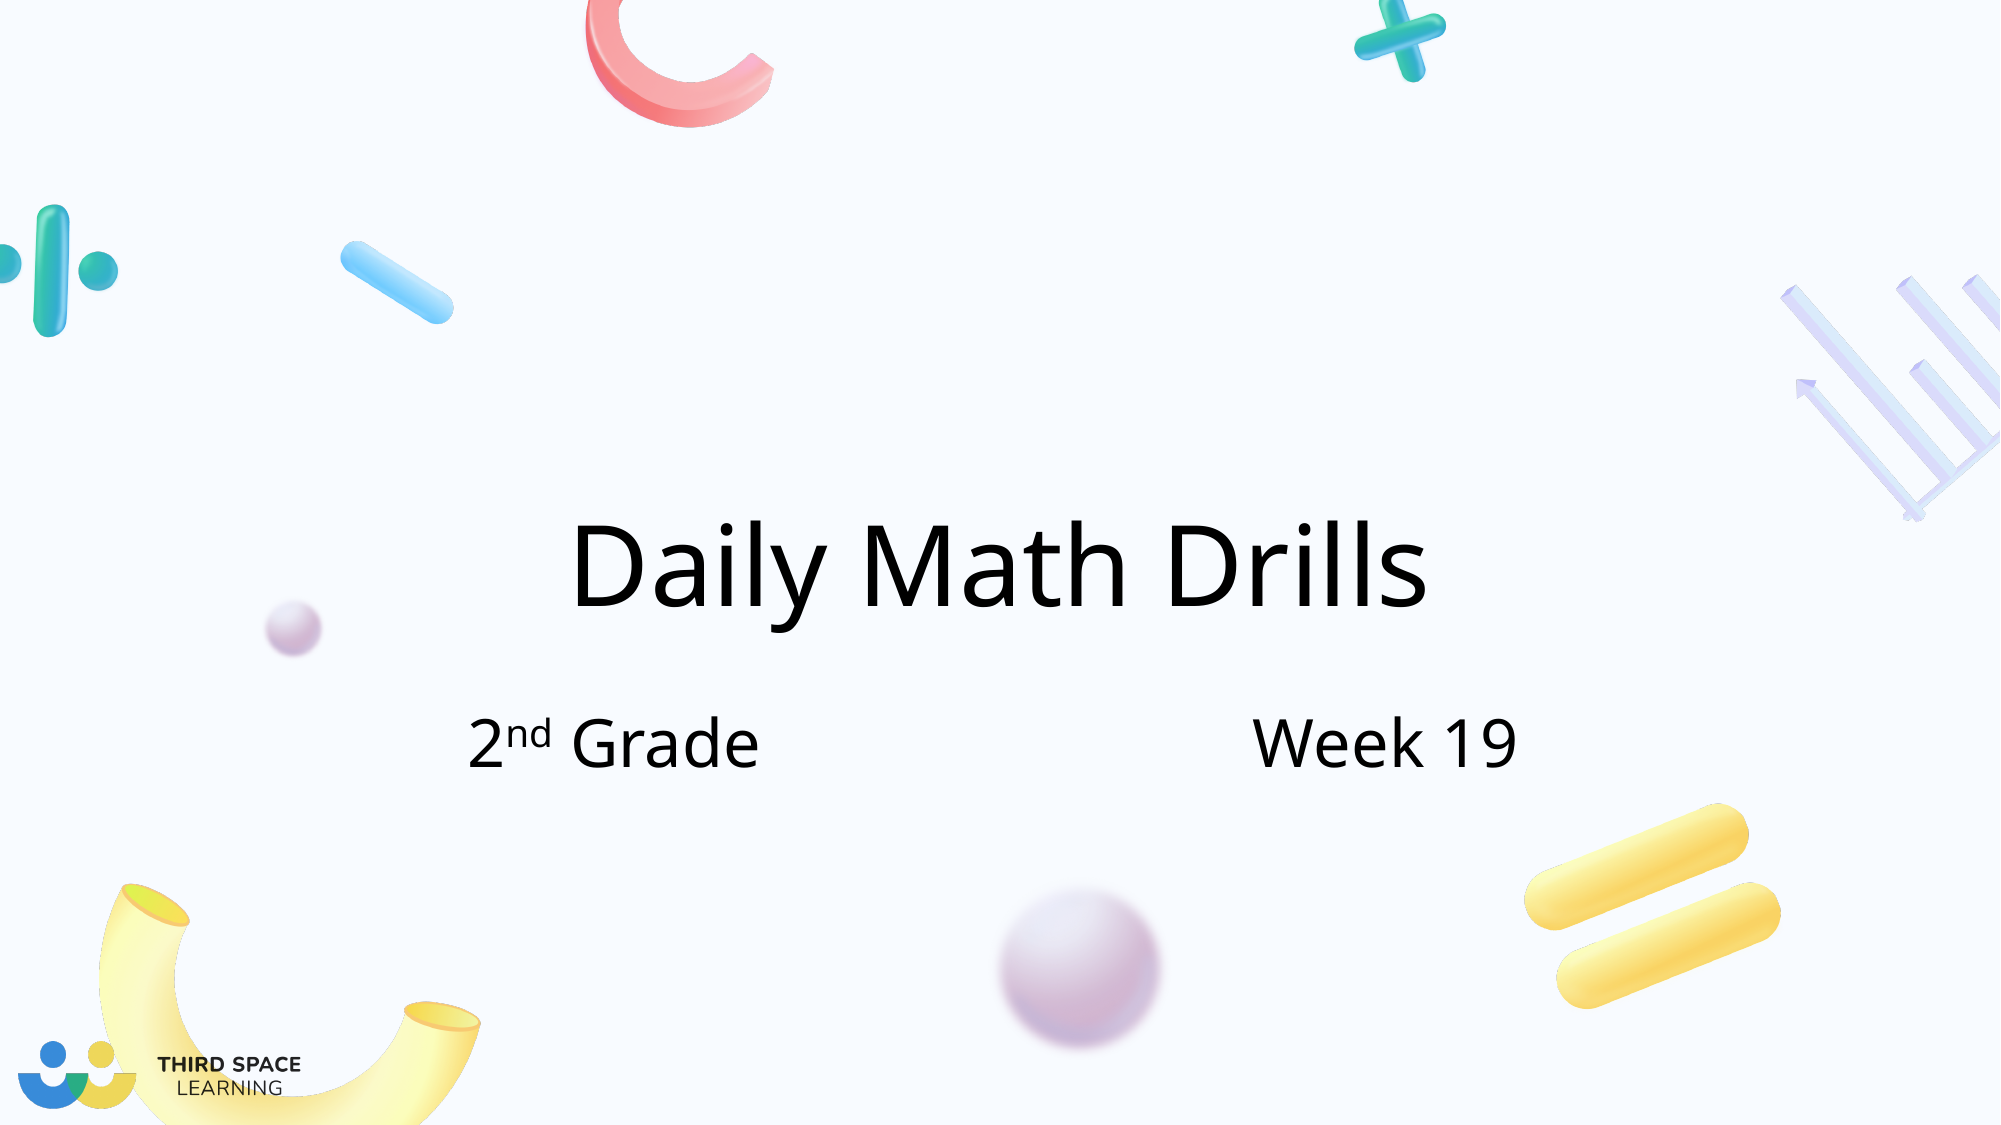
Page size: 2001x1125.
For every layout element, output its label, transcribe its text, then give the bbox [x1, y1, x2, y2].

list Week 19 [1080, 703, 1692, 821]
picture [0, 0, 2000, 1125]
list 2nd Grade [308, 703, 920, 821]
